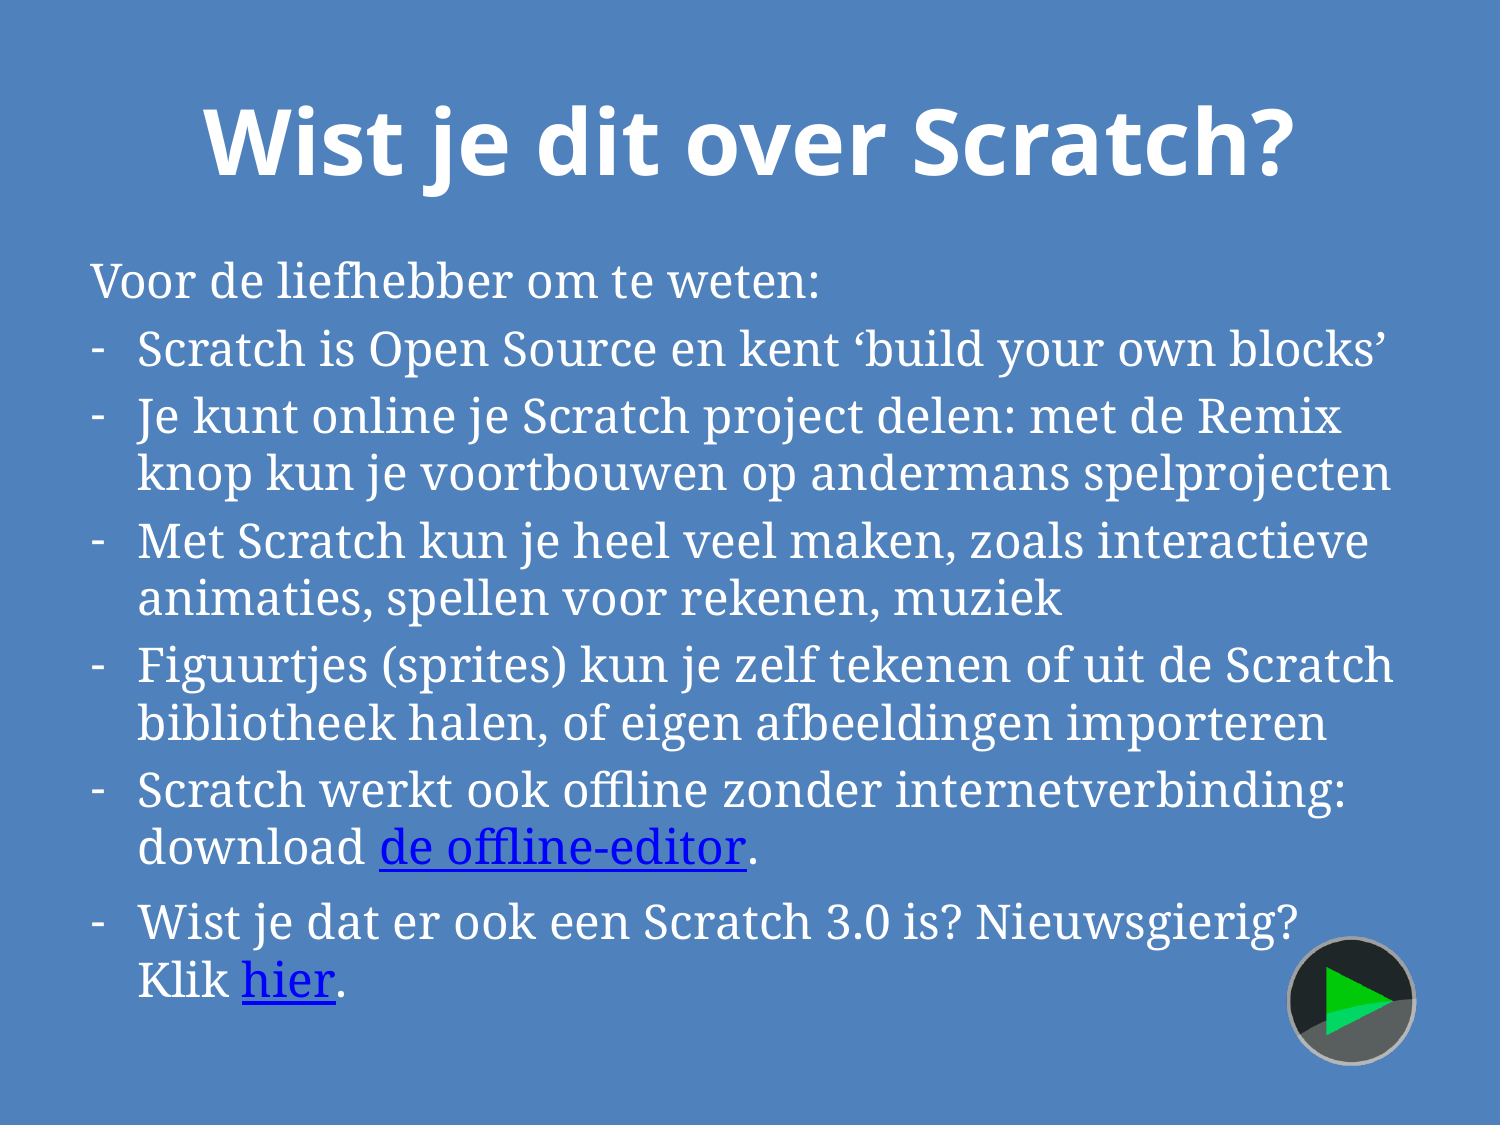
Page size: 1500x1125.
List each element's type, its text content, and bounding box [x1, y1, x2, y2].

title Wist je dit over Scratch? [75, 45, 1425, 233]
picture [1269, 917, 1434, 1083]
list Voor de liefhebber om te weten: Scratch is Open Source en kent ‘build your own blocks’ Je kunt online je Scratch project delen: met de Remix knop kun je voortbouwen op andermans spelprojecten Met Scratch kun je heel veel maken, zoals interactieve animaties, spellen voor rekenen, muziek Figuurtjes (sprites) kun je zelf tekenen of uit de Scratch bibliotheek halen, of eigen afbeeldingen importeren Scratch werkt ook offline zonder internetverbinding: download de offline-editor. Wist je dat er ook een Scratch 3.0 is? Nieuwsgierig? Klik hier. [75, 243, 1436, 1106]
